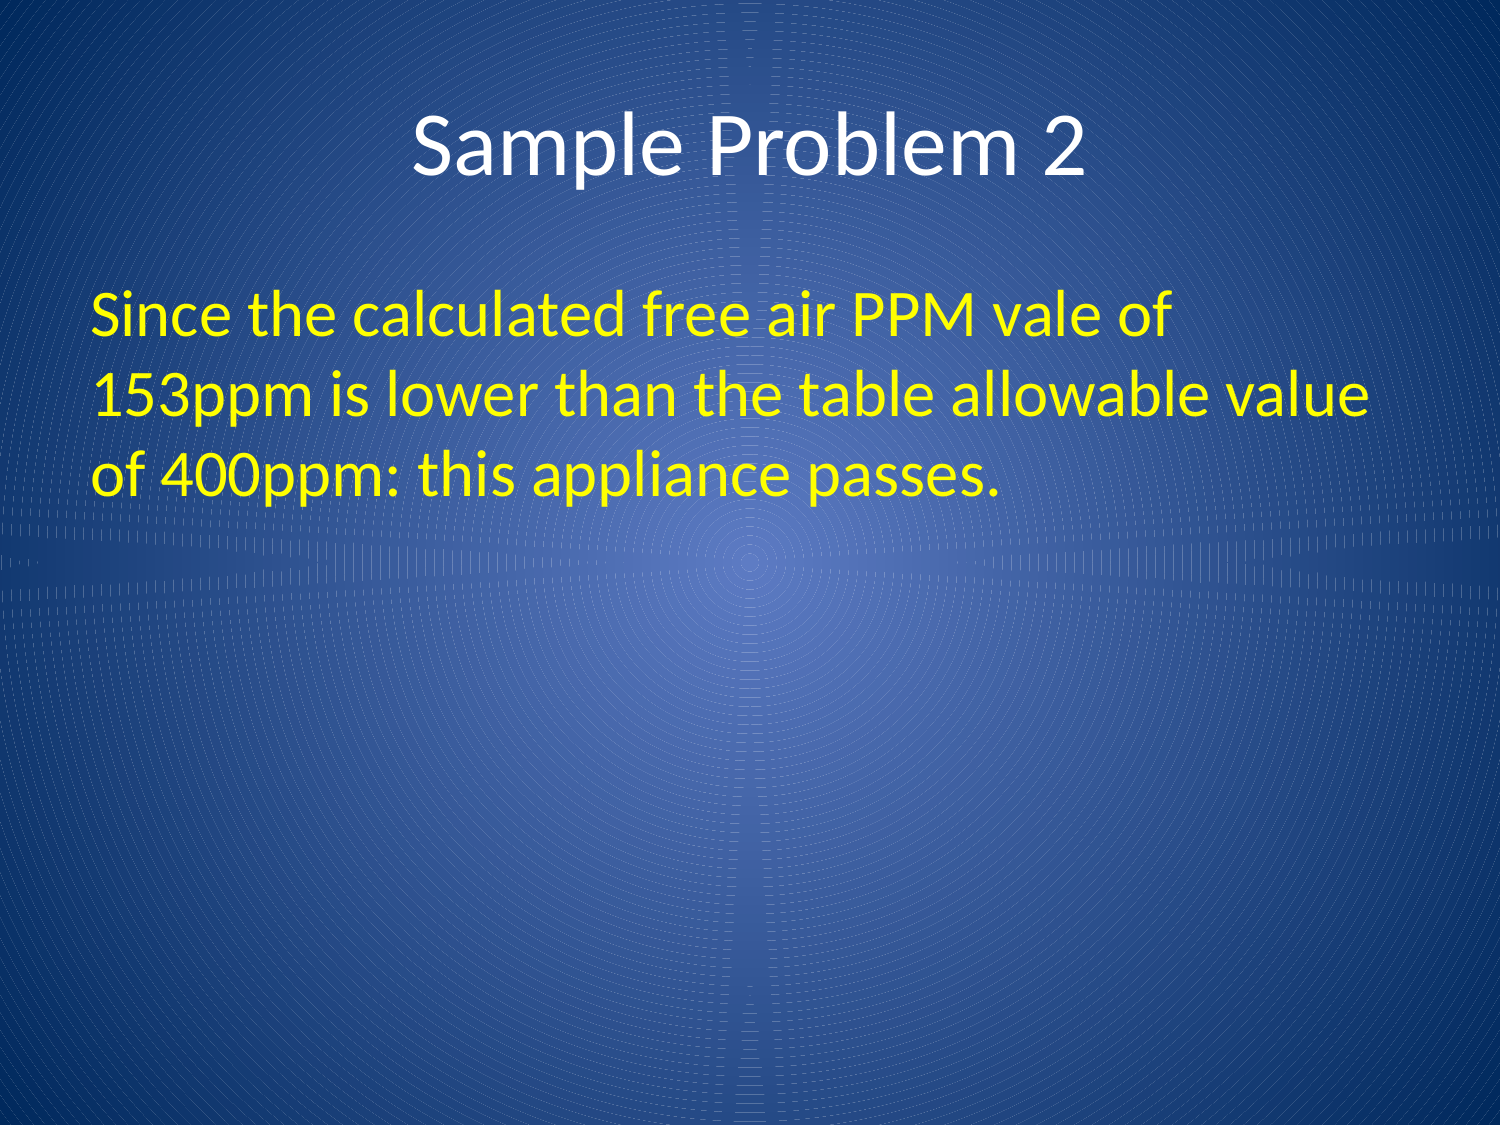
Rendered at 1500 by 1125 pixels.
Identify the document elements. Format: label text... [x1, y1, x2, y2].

list Since the calculated free air PPM vale of 153ppm is lower than the table allowable value of 400ppm: this appliance passes. [75, 262, 1425, 1005]
title Sample Problem 2 [75, 45, 1425, 233]
